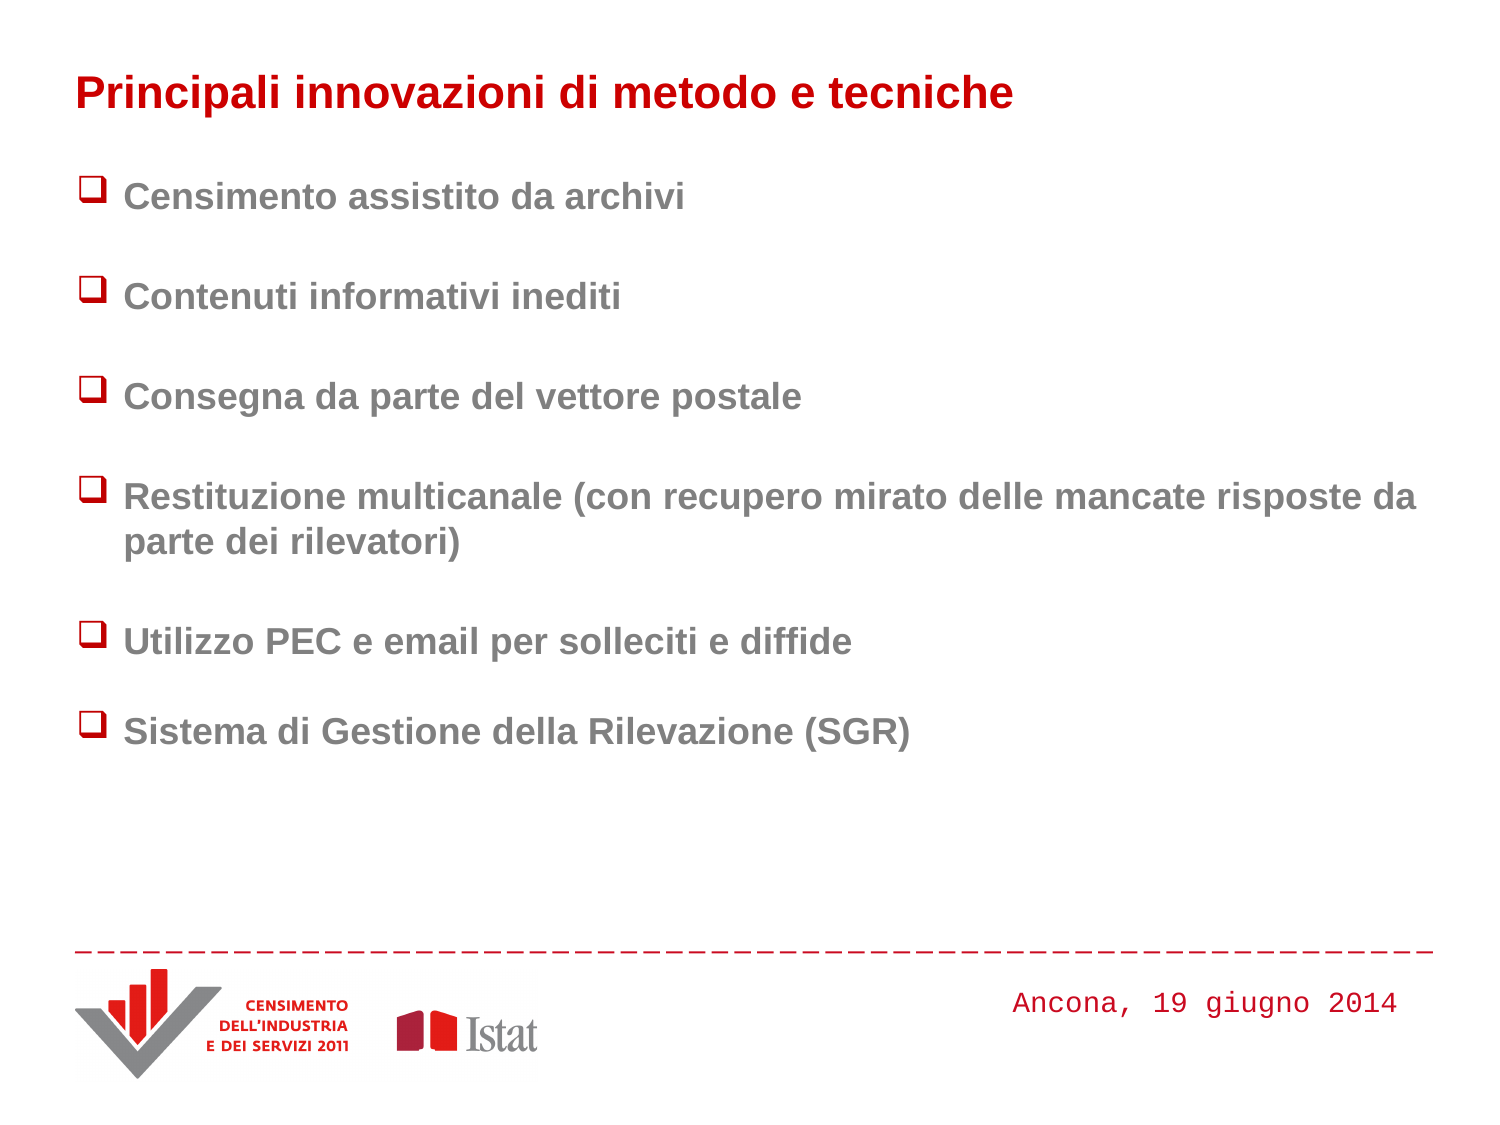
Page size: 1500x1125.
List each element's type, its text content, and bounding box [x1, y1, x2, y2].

text_box Censimento assistito da archivi Contenuti informativi inediti Consegna da parte del vettore postale Restituzione multicanale (con recupero mirato delle mancate risposte da parte dei rilevatori) Utilizzo PEC e email per solleciti e diffide Sistema di Gestione della Rilevazione (SGR) [61, 164, 1434, 805]
picture [74, 969, 538, 1082]
text_box Principali innovazioni di metodo e tecniche [75, 54, 1162, 125]
text_box Ancona, 19 giugno 2014 [997, 976, 1483, 1026]
